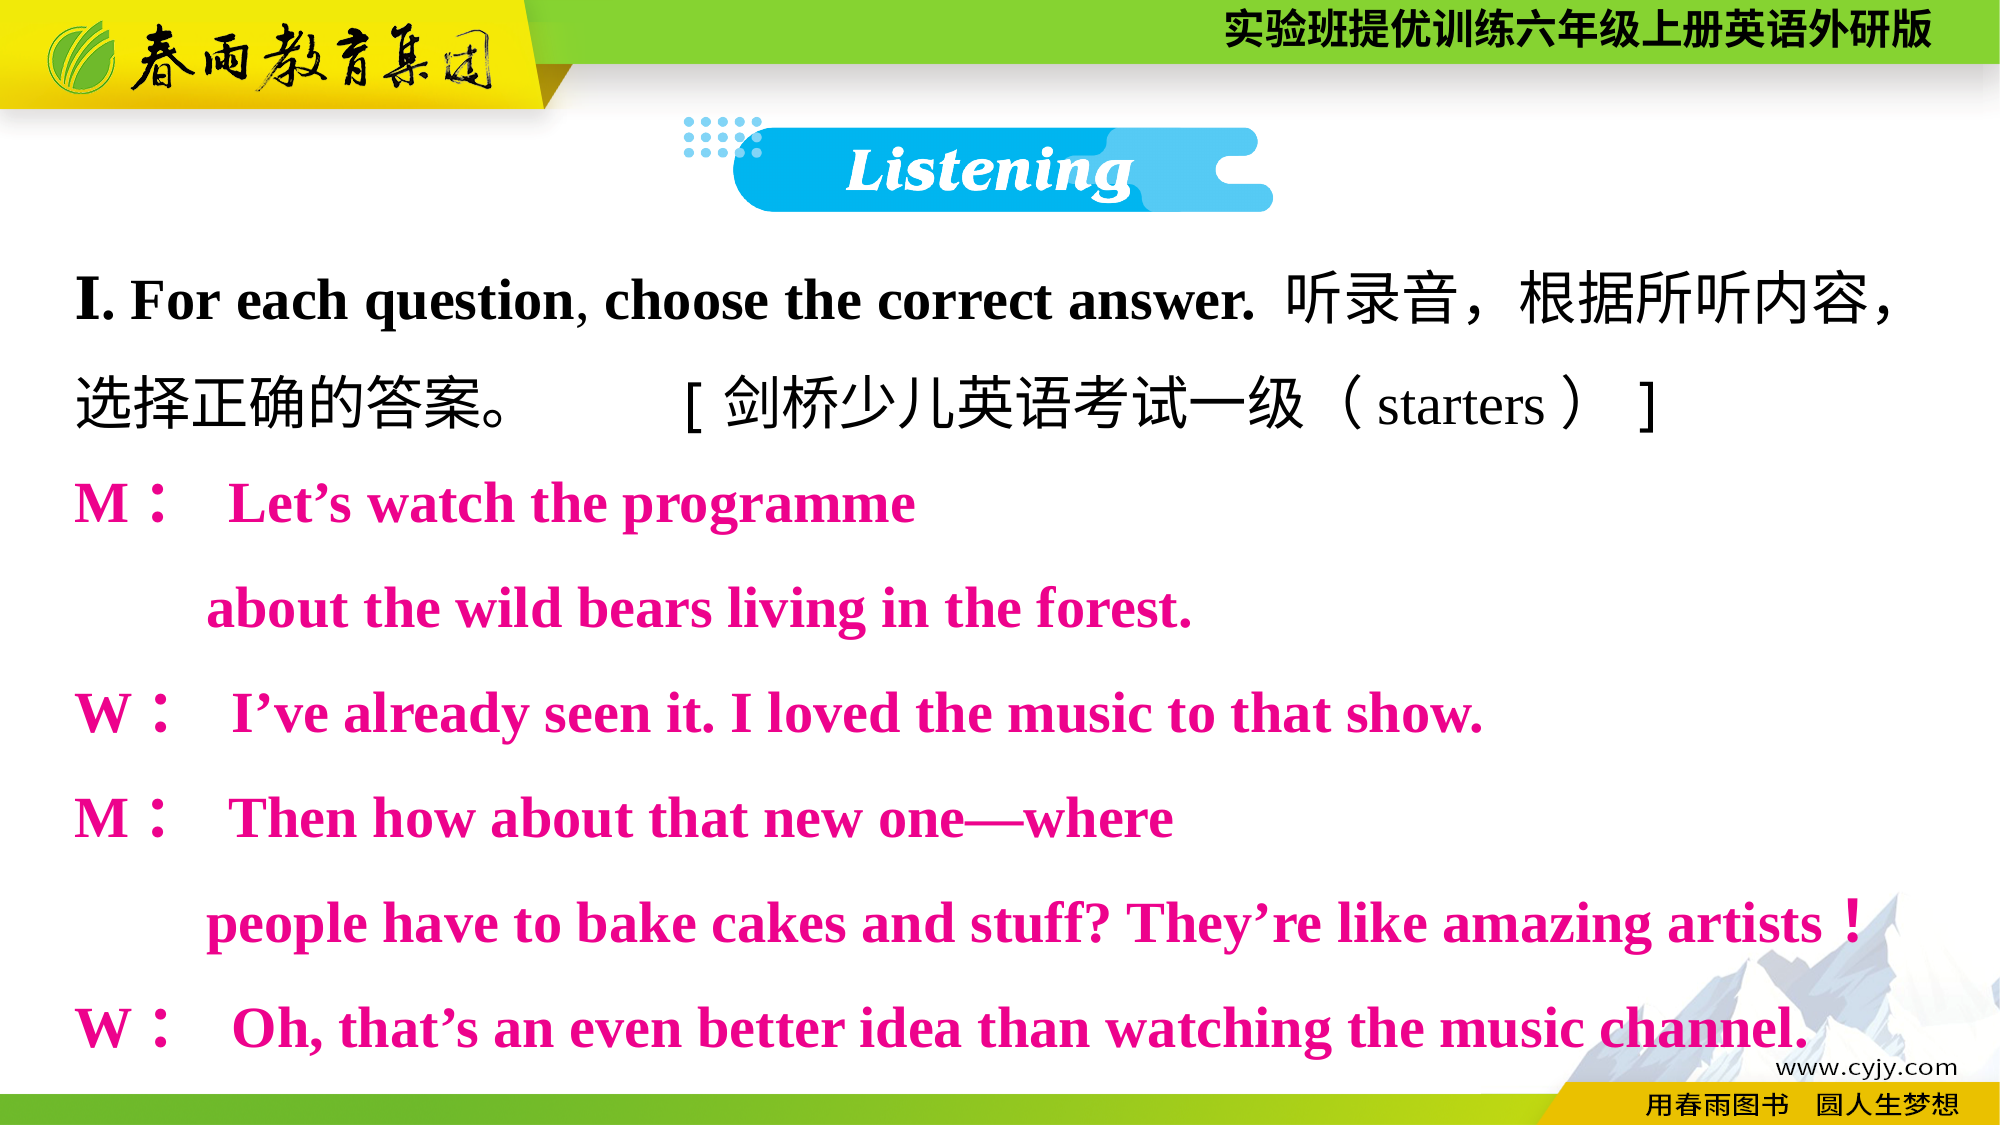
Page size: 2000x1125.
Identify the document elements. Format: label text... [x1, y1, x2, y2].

list Ⅰ. For each question, choose the correct answer. 听录音，根据所听内容，选择正确的答案。 [剑桥少儿英语考试一级（starters）] [59, 218, 1944, 422]
picture [0, 0, 2000, 1125]
text_box M： Let’s watch the programme about the wild bears living in the forest. W： I’ve already seen it. I loved the music to that show. M： Then how about that new one—where people have to bake cakes and stuff? They’re like amazing artists！ W： Oh, that’s an even better idea than watching the music channel. [59, 422, 1944, 1067]
